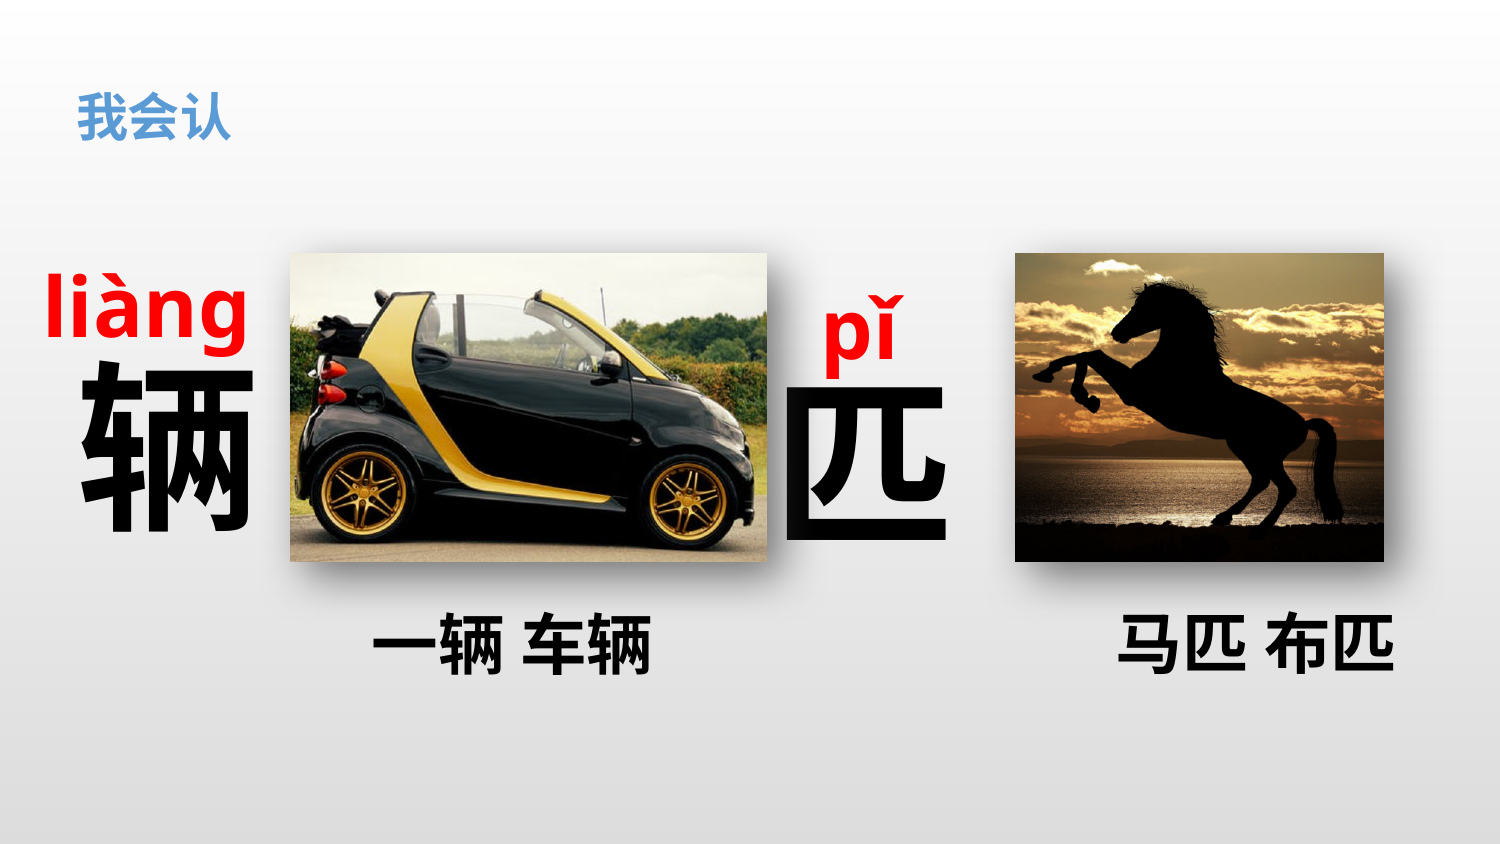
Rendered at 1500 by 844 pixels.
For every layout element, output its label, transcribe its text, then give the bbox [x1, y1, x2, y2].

text_box 辆 [65, 327, 273, 559]
text_box pǐ [809, 270, 911, 382]
text_box 一辆 车辆 [360, 610, 727, 689]
text_box liànɡ [31, 248, 263, 360]
picture [1015, 253, 1384, 562]
text_box 匹 [809, 344, 975, 576]
picture [290, 253, 767, 562]
text_box 马匹 布匹 [1104, 595, 1447, 687]
text_box 我会认 [64, 79, 301, 153]
